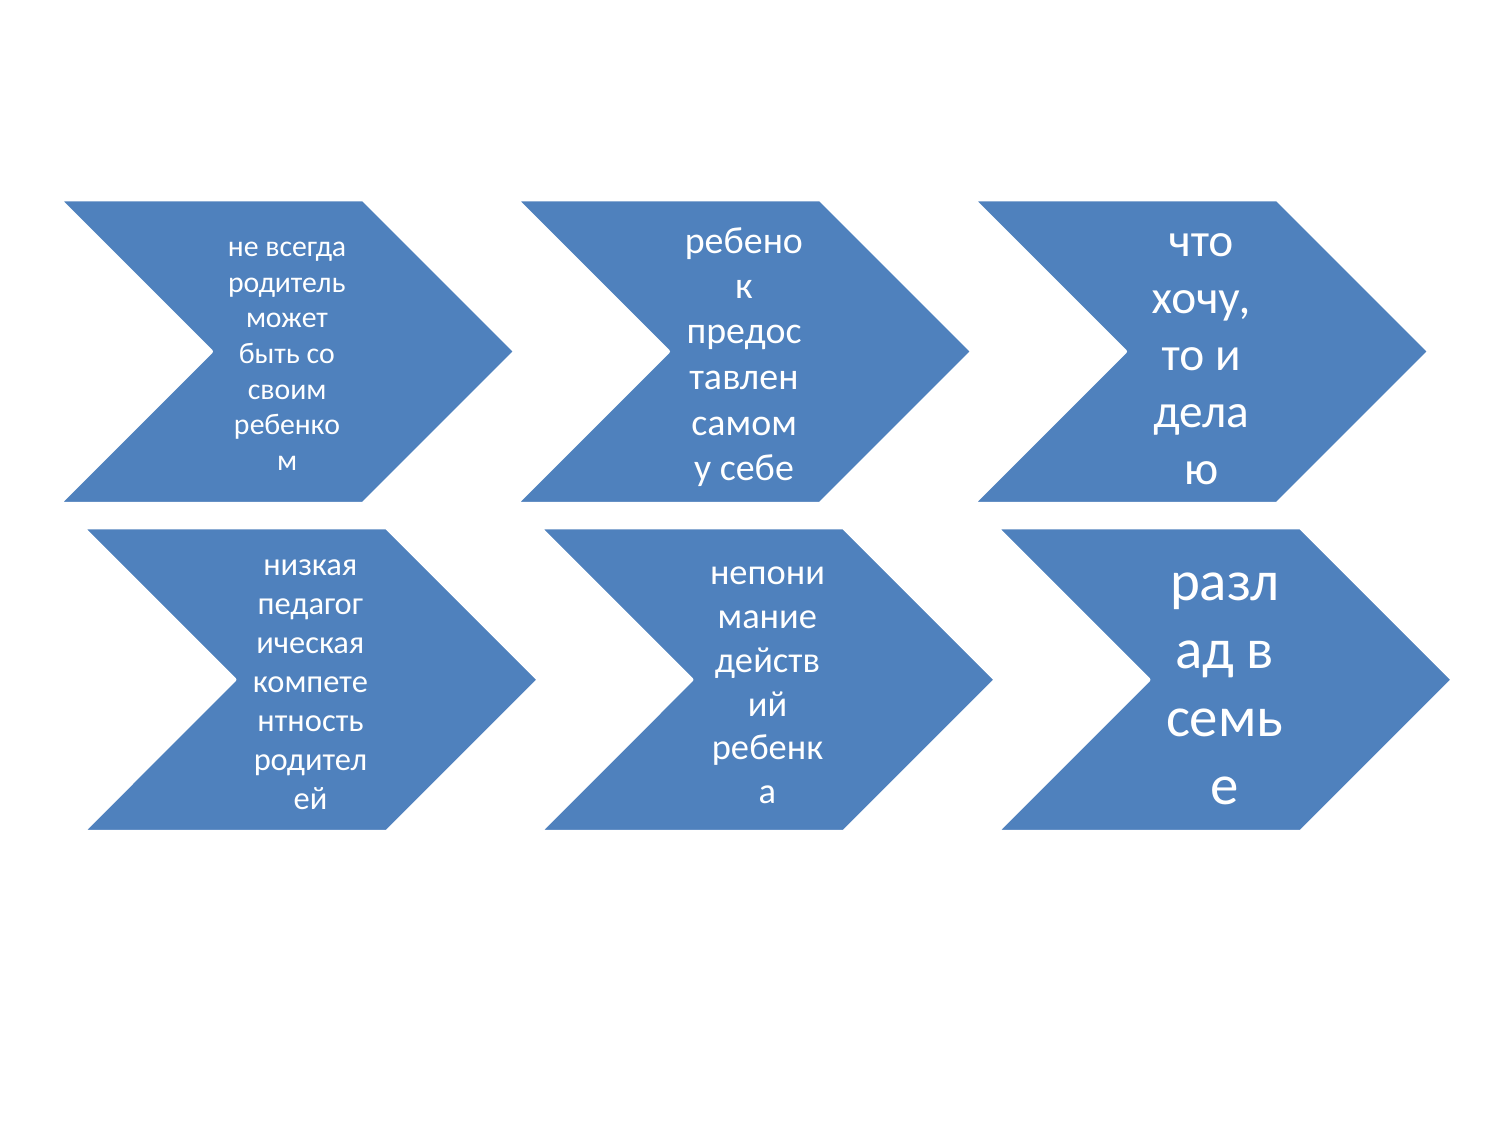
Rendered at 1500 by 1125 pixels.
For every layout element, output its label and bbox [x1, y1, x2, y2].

text_box [81, 527, 1454, 833]
text_box [58, 198, 1430, 505]
